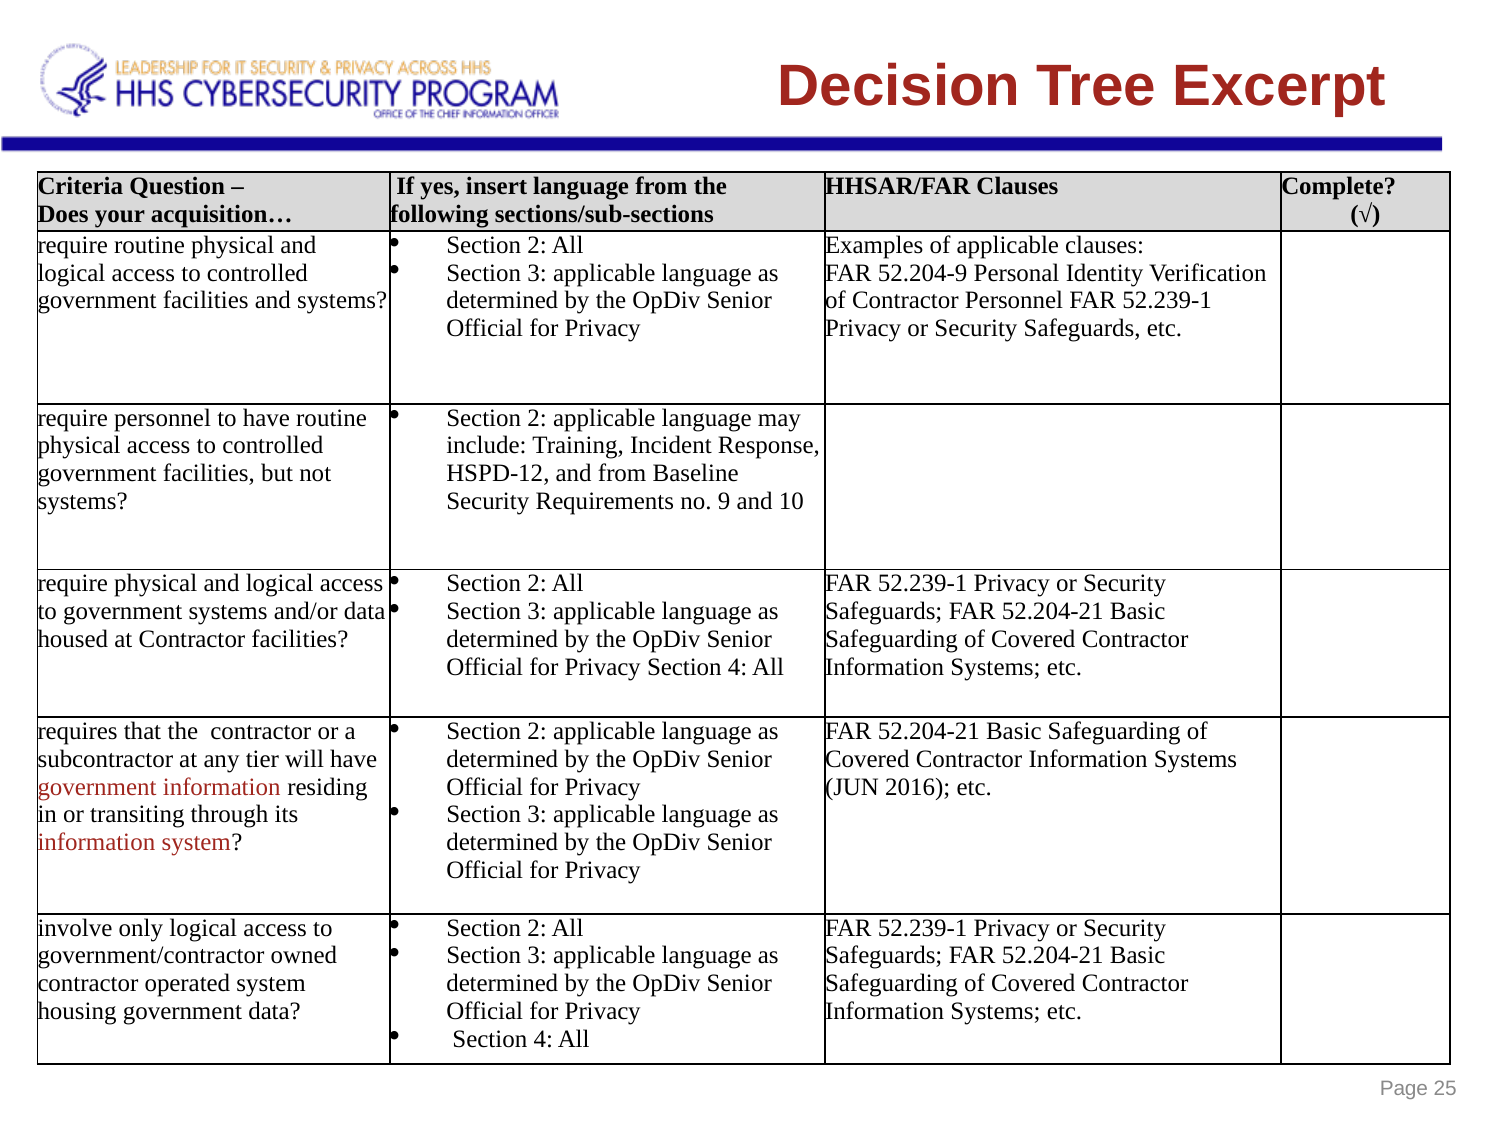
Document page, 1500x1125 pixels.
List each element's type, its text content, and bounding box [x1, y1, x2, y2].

table_cell require personnel to have routine physical access to controlled government facilities, but not systems? [38, 405, 389, 569]
table_cell Section 2: All Section 3: applicable language as determined by the OpDiv Senior Official for Privacy [391, 232, 824, 403]
table_cell Section 2: All Section 3: applicable language as determined by the OpDiv Senior Official for Privacy Section 4: All [391, 570, 824, 716]
table_cell Section 2: All Section 3: applicable language as determined by the OpDiv Senior Official for Privacy Section 4: All [391, 915, 824, 1063]
table_cell Section 2: applicable language as determined by the OpDiv Senior Official for Privacy Section 3: applicable language as determined by the OpDiv Senior Official for Privacy [391, 718, 824, 913]
table_cell [1282, 718, 1449, 913]
table_header Criteria Question – Does your acquisition… [38, 173, 389, 230]
table_header Complete? (√) [1282, 173, 1449, 230]
table_cell [1282, 915, 1449, 1063]
table_cell Examples of applicable clauses: FAR 52.204-9 Personal Identity Verification of Contractor Personnel FAR 52.239-1 Privacy or Security Safeguards, etc. [826, 232, 1280, 403]
table_cell FAR 52.239-1 Privacy or Security Safeguards; FAR 52.204-21 Basic Safeguarding of Covered Contractor Information Systems; etc. [826, 915, 1280, 1063]
table_cell [1282, 232, 1449, 403]
table_cell [826, 405, 1280, 569]
title Decision Tree Excerpt [762, 37, 1428, 126]
table_cell requires that the contractor or a subcontractor at any tier will have government information residing in or transiting through its information system? [38, 718, 389, 913]
table_cell Section 2: applicable language may include: Training, Incident Response, HSPD-12, and from Baseline Security Requirements no. 9 and 10 [391, 405, 824, 569]
picture [0, 0, 1443, 234]
table_cell FAR 52.204-21 Basic Safeguarding of Covered Contractor Information Systems (JUN 2016); etc. [826, 718, 1280, 913]
table_header If yes, insert language from the following sections/sub-sections [391, 173, 824, 230]
slide_number Page 25 [1121, 1065, 1472, 1110]
table_header HHSAR/FAR Clauses [826, 173, 1280, 230]
table_cell [1282, 405, 1449, 569]
table_cell require physical and logical access to government systems and/or data housed at Contractor facilities? [38, 570, 389, 716]
table_cell involve only logical access to government/contractor owned contractor operated system housing government data? [38, 915, 389, 1063]
table_cell require routine physical and logical access to controlled government facilities and systems? [38, 232, 389, 403]
table_cell [1282, 570, 1449, 716]
table_cell FAR 52.239-1 Privacy or Security Safeguards; FAR 52.204-21 Basic Safeguarding of Covered Contractor Information Systems; etc. [826, 570, 1280, 716]
